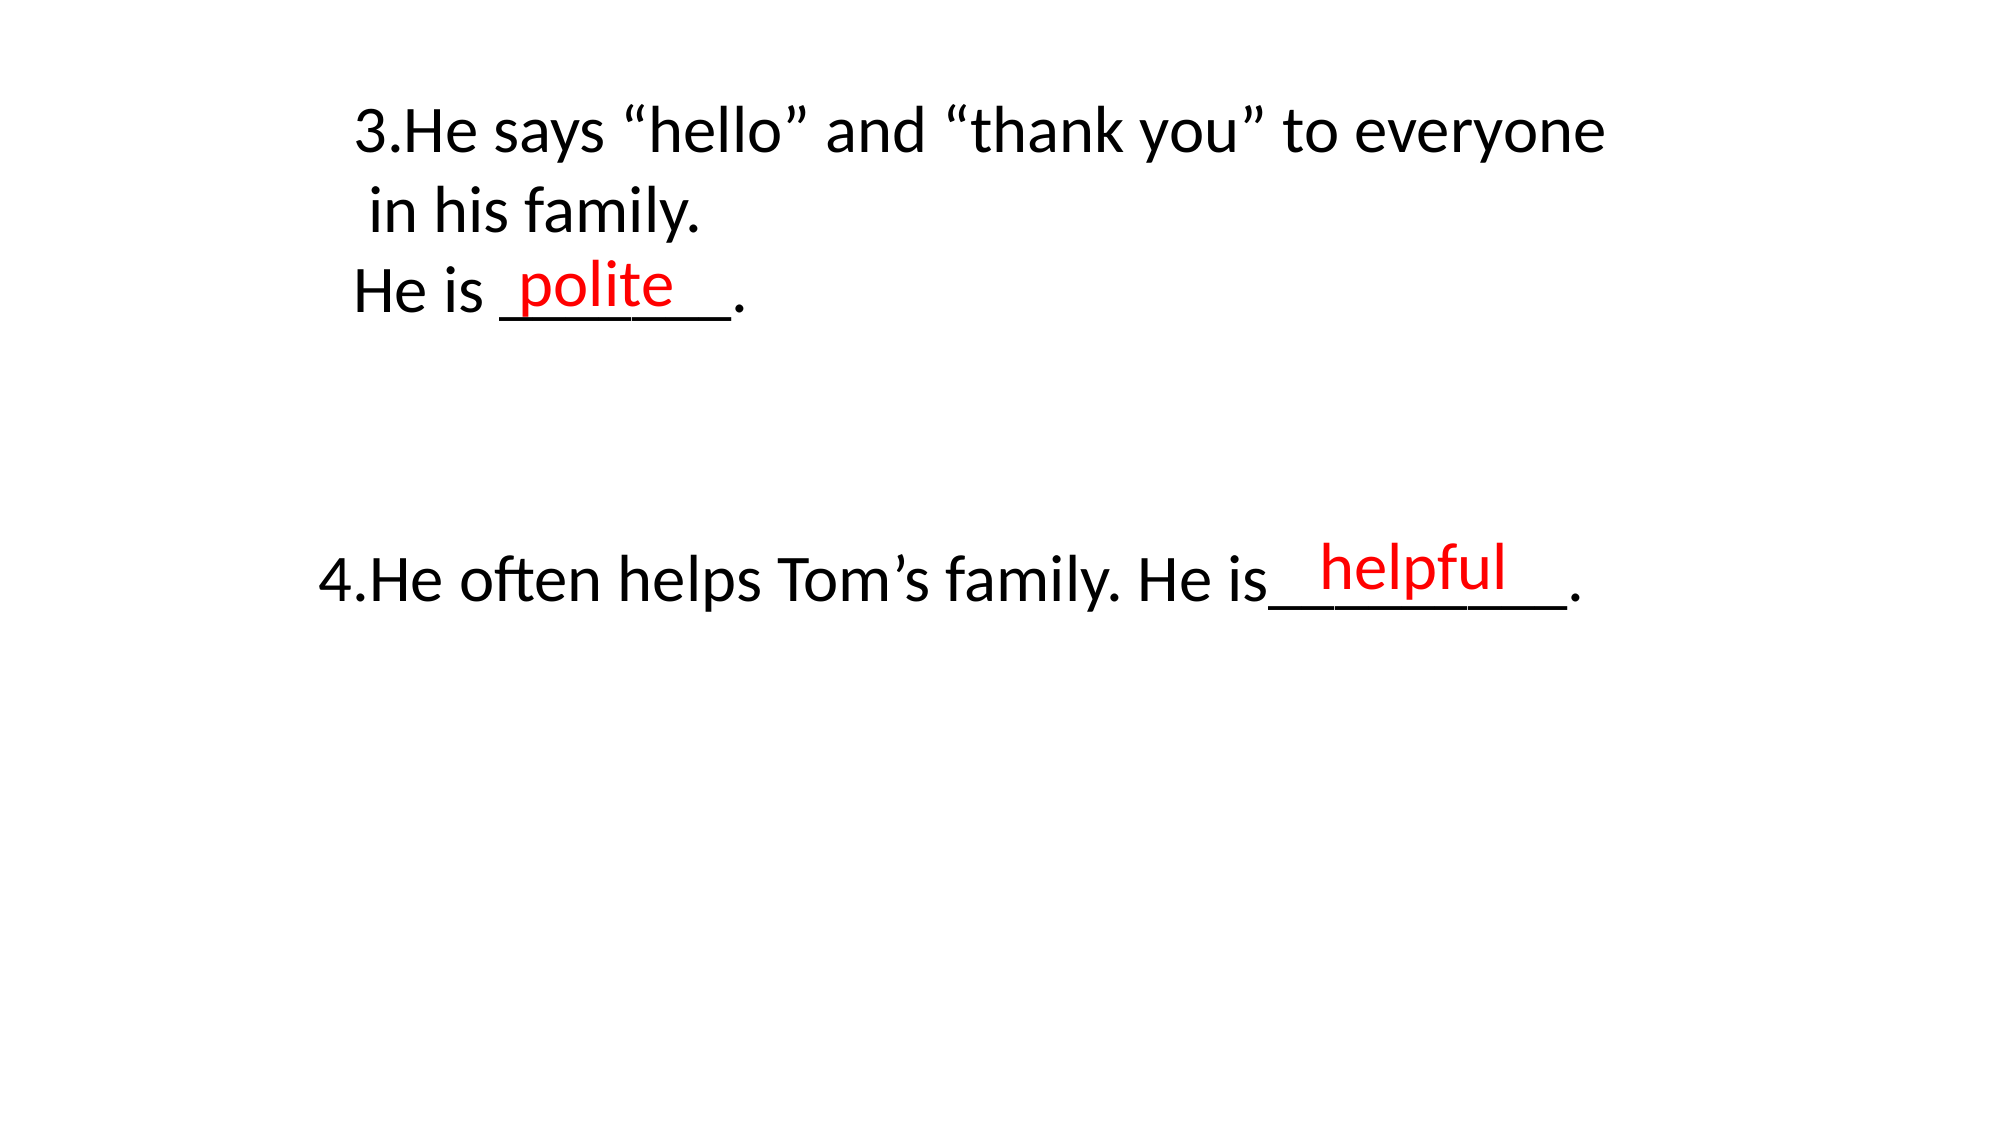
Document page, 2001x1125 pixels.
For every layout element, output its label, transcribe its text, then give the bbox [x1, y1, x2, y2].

text_box 4.He often helps Tom’s family. He is_________. [304, 527, 1601, 622]
text_box 3.He says “hello” and “thank you” to everyone in his family. He is _______. [338, 78, 1622, 413]
text_box polite [503, 231, 690, 327]
text_box helpful [1304, 515, 1523, 611]
